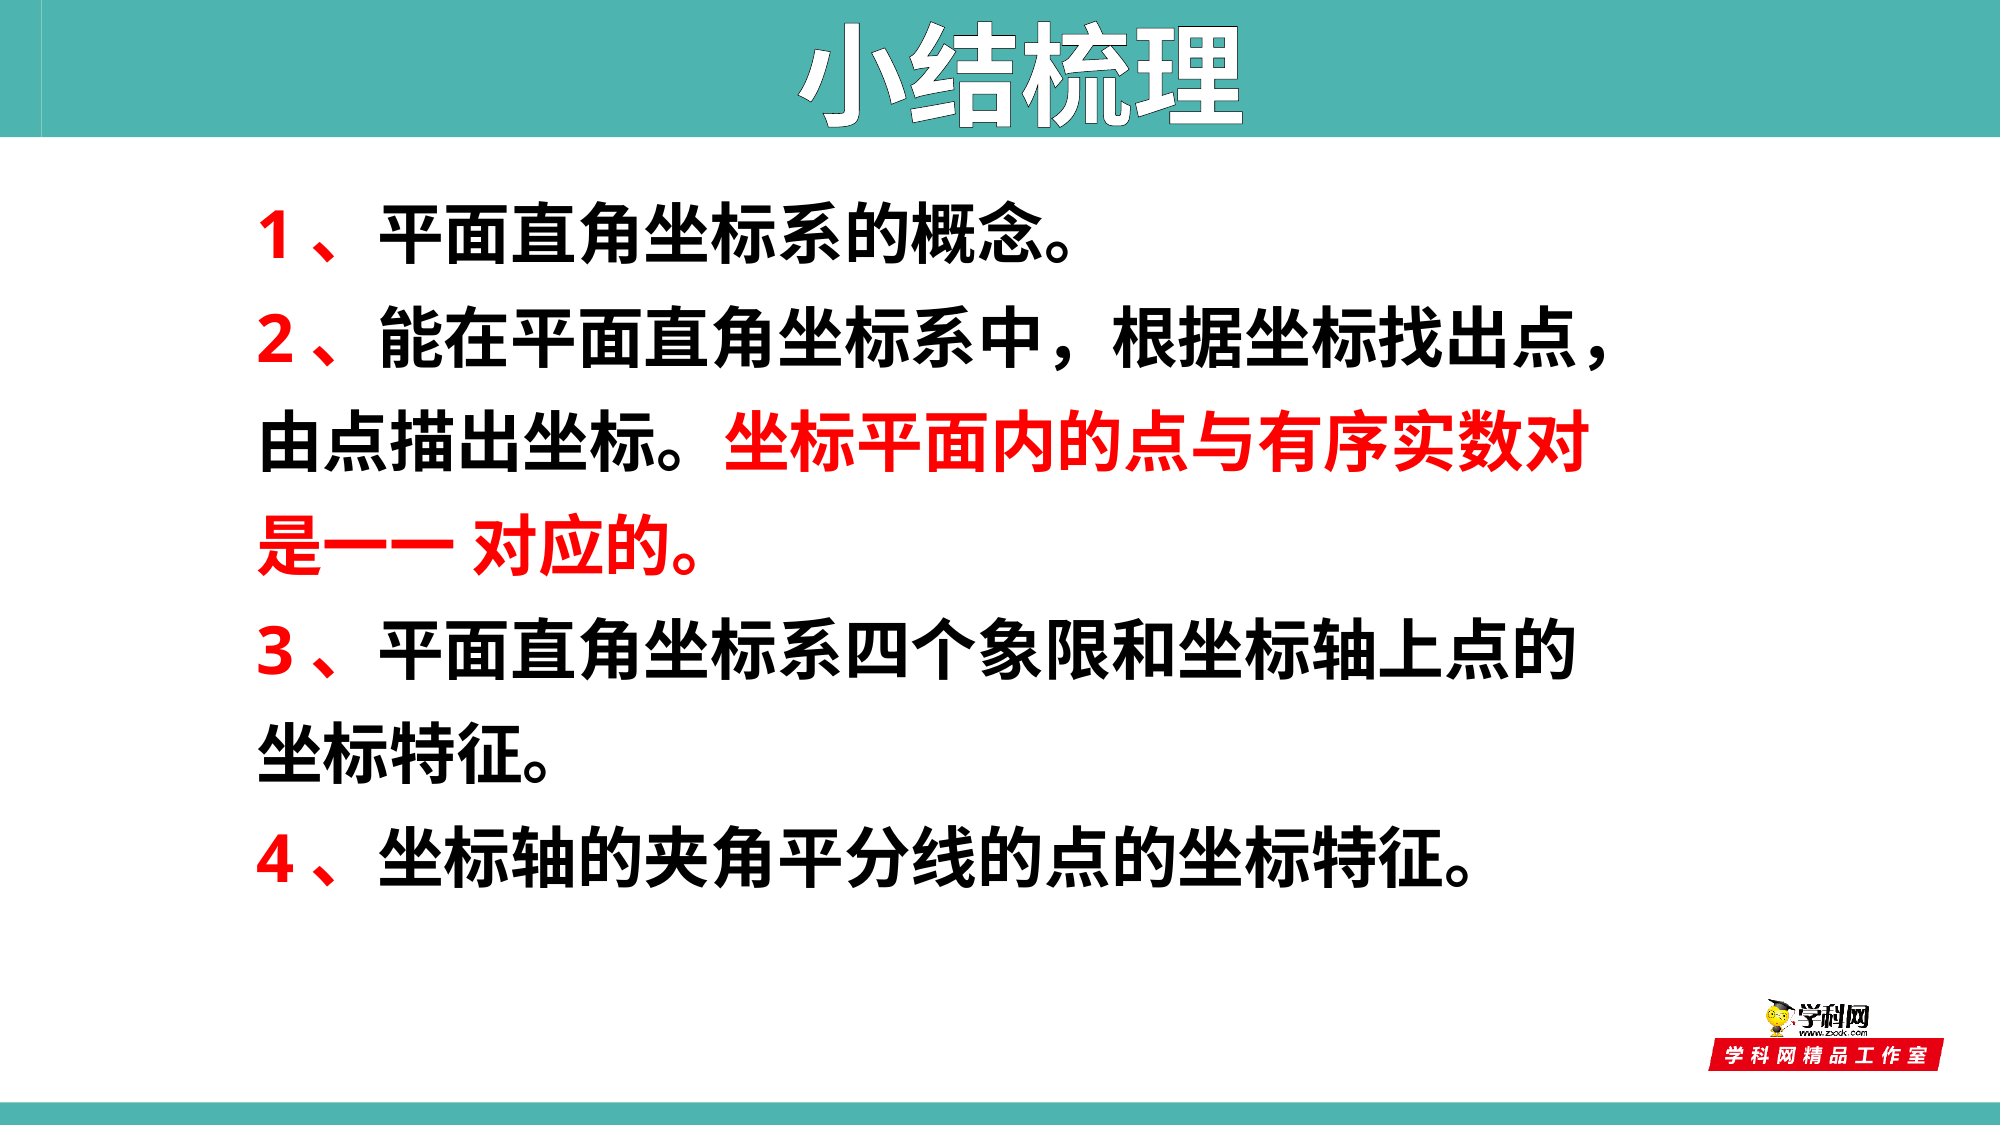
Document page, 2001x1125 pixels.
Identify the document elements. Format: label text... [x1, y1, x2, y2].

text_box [0, 0, 2000, 138]
picture [1766, 999, 1869, 1037]
text_box 1、平面直角坐标系的概念。 2、能在平面直角坐标系中，根据坐标找出点，由点描出坐标。坐标平面内的点与有序实数对是一一 对应的。 3、平面直角坐标系四个象限和坐标轴上点的坐标特征。 4、坐标轴的夹角平分线的点的坐标特征。 [241, 160, 1636, 903]
picture [1708, 1038, 1944, 1071]
text_box [0, 1100, 2000, 1125]
